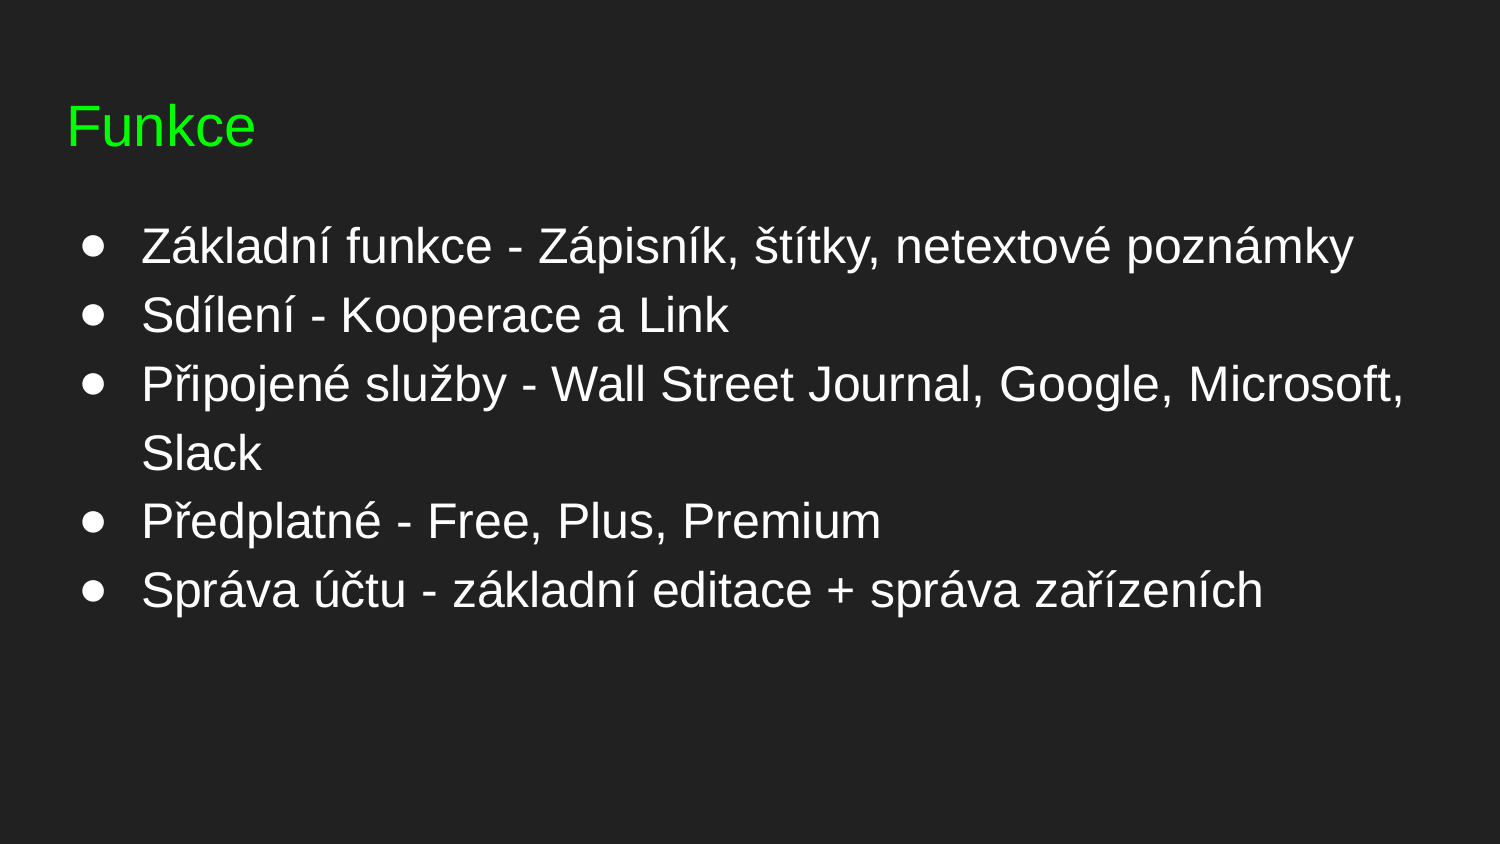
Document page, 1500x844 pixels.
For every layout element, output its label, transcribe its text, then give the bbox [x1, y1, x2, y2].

title Funkce [51, 72, 1449, 167]
list Základní funkce - Zápisník, štítky, netextové poznámky Sdílení - Kooperace a Link Připojené služby - Wall Street Journal, Google, Microsoft, Slack Předplatné - Free, Plus, Premium Správa účtu - základní editace + správa zařízeních [51, 189, 1449, 750]
